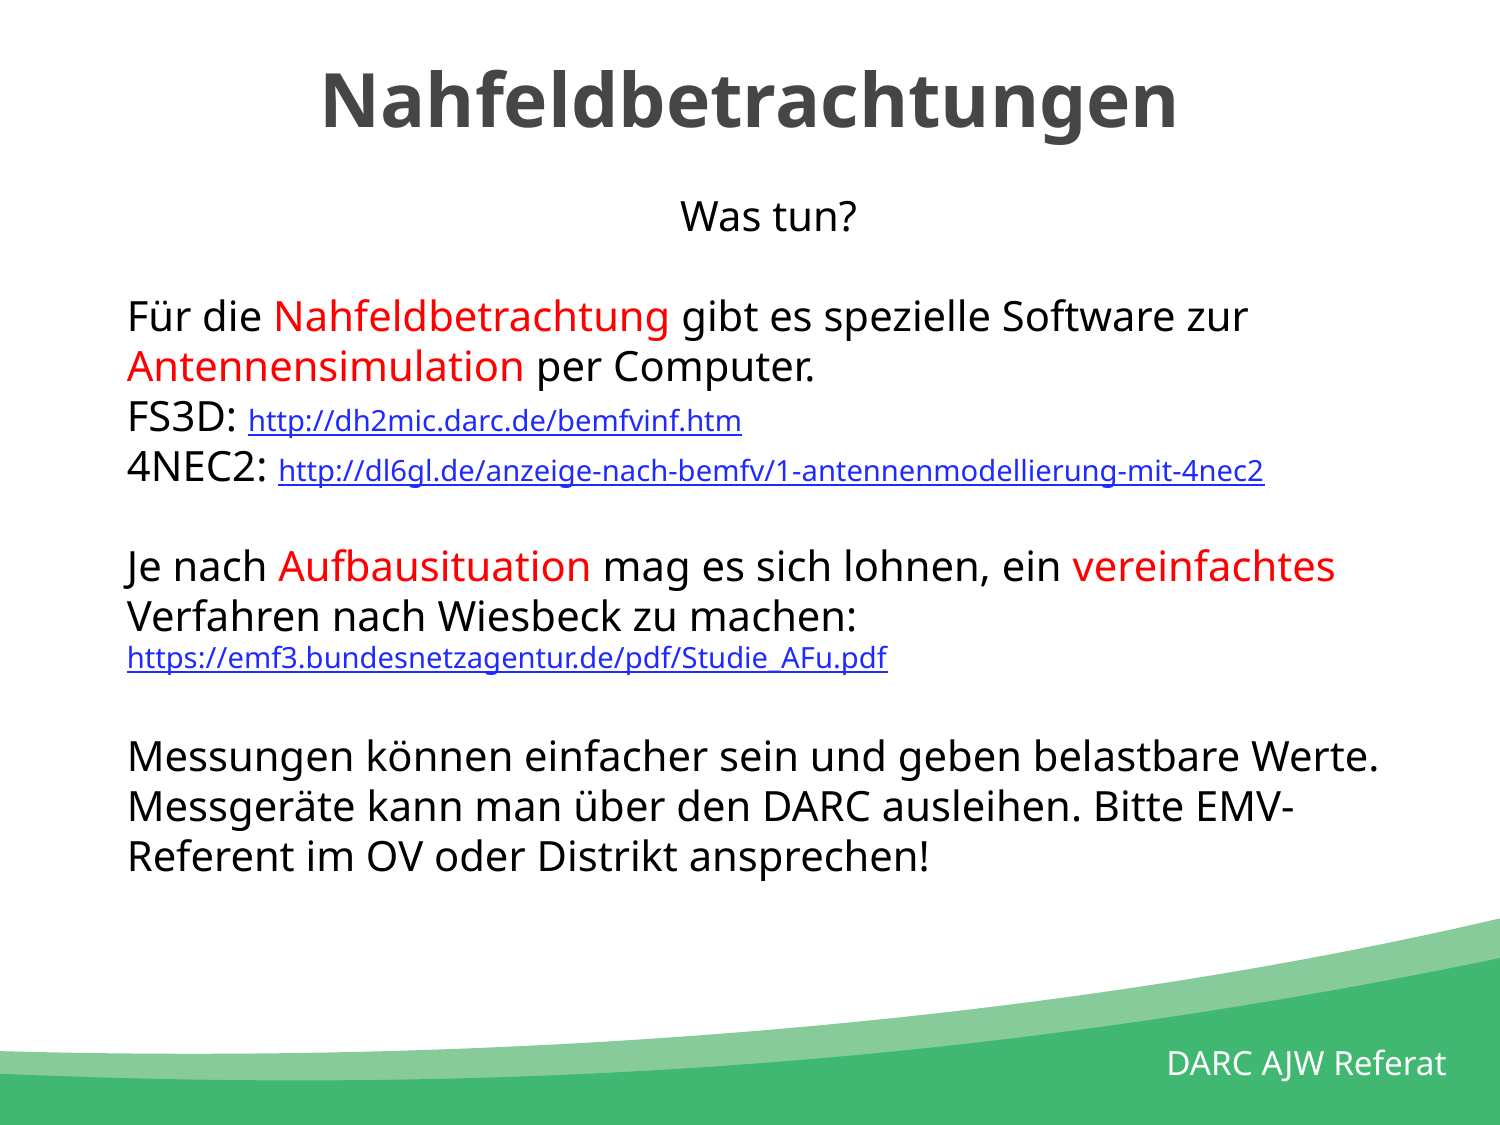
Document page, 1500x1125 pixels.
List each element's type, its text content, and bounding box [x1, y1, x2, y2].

title Nahfeldbetrachtungen [75, 45, 1425, 149]
text_box Was tun? Für die Nahfeldbetrachtung gibt es spezielle Software zur Antennensimulation per Computer. FS3D: http://dh2mic.darc.de/bemfvinf.htm 4NEC2: http://dl6gl.de/anzeige-nach-bemfv/1-antennenmodellierung-mit-4nec2 Je nach Aufbausituation mag es sich lohnen, ein vereinfachtes Verfahren nach Wiesbeck zu machen: https://emf3.bundesnetzagentur.de/pdf/Studie_AFu.pdf Messungen können einfacher sein und geben belastbare Werte. Messgeräte kann man über den DARC ausleihen. Bitte EMV-Referent im OV oder Distrikt ansprechen! [112, 182, 1425, 887]
list [75, 177, 1425, 1022]
